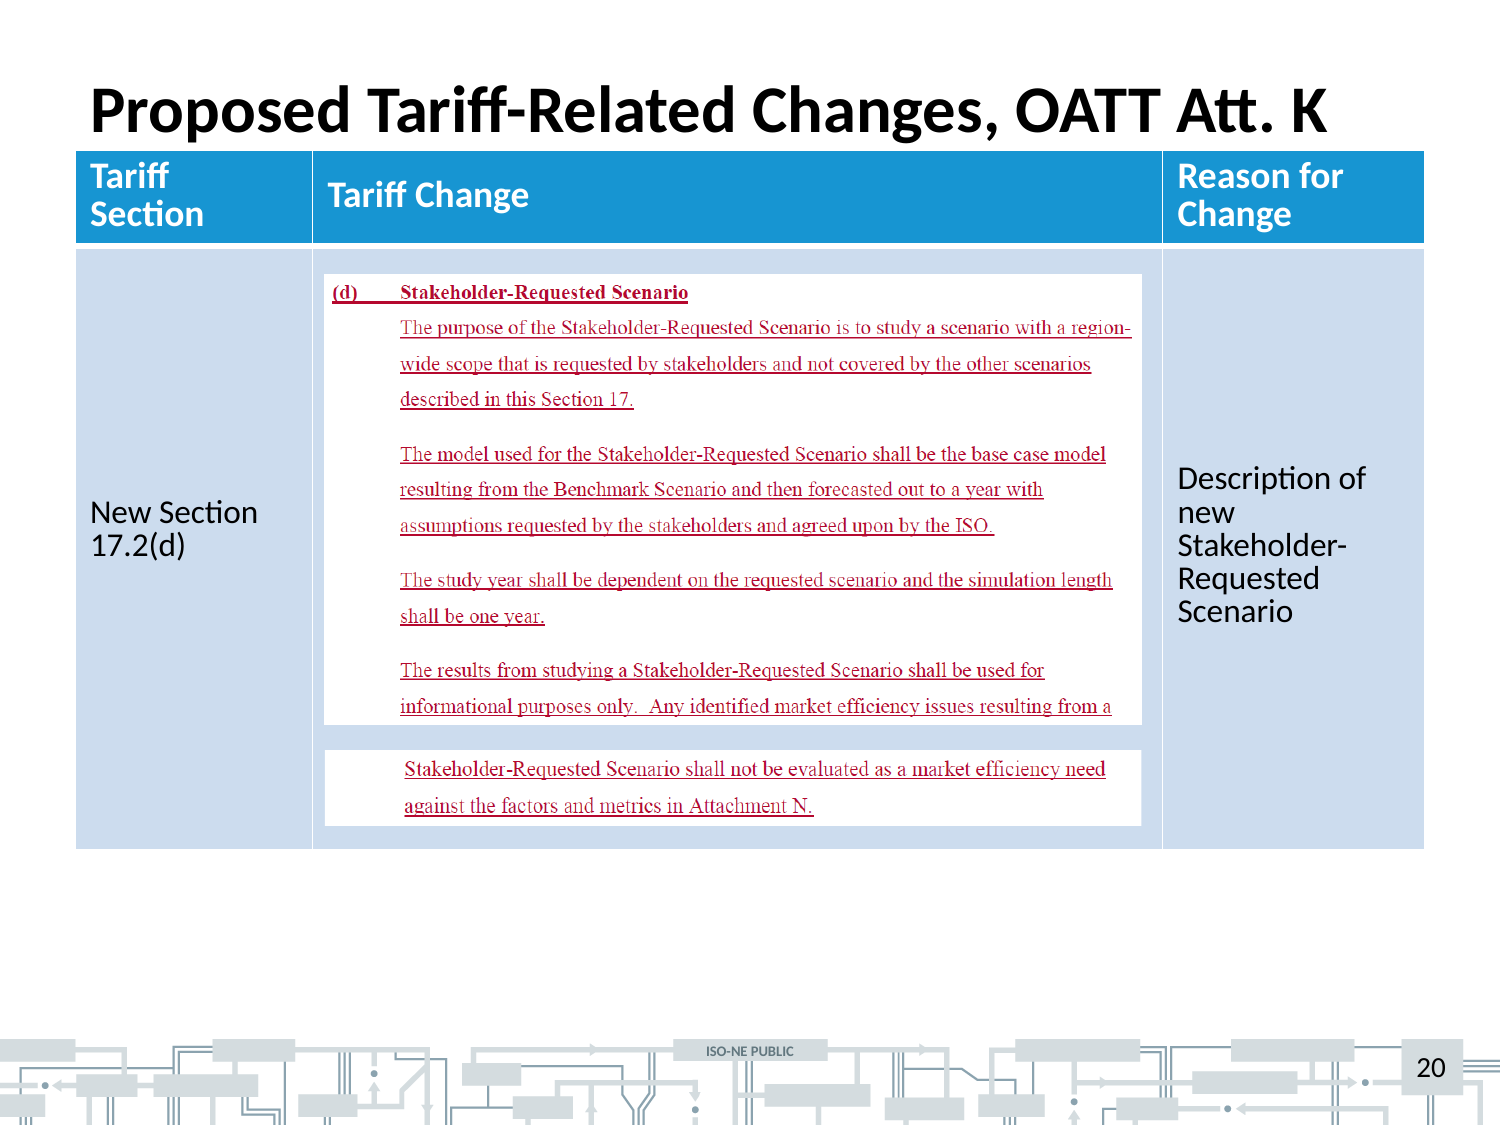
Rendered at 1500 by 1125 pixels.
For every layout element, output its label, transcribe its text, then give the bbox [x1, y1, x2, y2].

table_header Tariff Change [313, 151, 1162, 243]
table_cell Description of new Stakeholder-Requested Scenario [1163, 249, 1424, 849]
table_cell New Section 17.2(d) [76, 249, 312, 849]
slide_number 20 [1400, 1044, 1463, 1088]
table_cell [313, 249, 1162, 849]
picture [324, 749, 1142, 826]
table_header Tariff Section [76, 151, 312, 243]
picture [0, 1031, 1500, 1125]
picture [324, 274, 1142, 726]
table_header Reason for Change [1163, 151, 1424, 243]
title Proposed Tariff-Related Changes, OATT Att. K [75, 12, 1425, 149]
